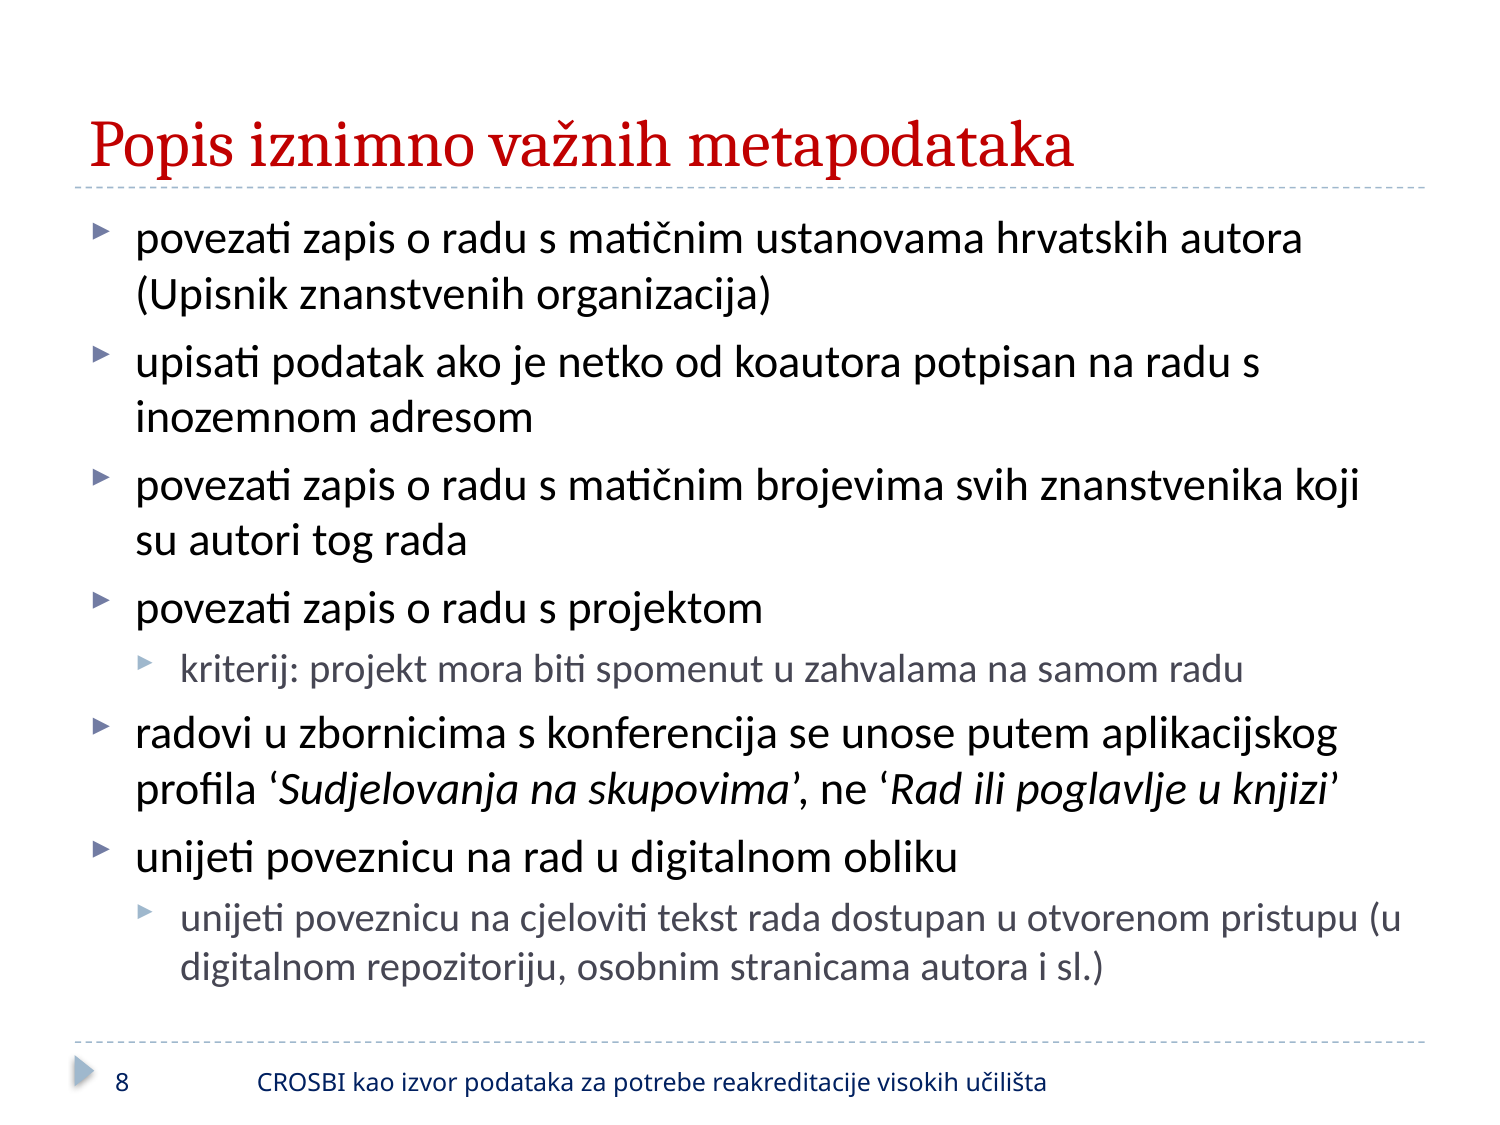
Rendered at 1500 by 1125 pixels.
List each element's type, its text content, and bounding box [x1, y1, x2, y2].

footer CROSBI kao izvor podataka za potrebe reakreditacije visokih učilišta [242, 1058, 1164, 1119]
title Popis iznimno važnih metapodataka [75, 24, 1425, 188]
list povezati zapis o radu s matičnim ustanovama hrvatskih autora (Upisnik znanstvenih organizacija) upisati podatak ako je netko od koautora potpisan na radu s inozemnom adresom povezati zapis o radu s matičnim brojevima svih znanstvenika koji su autori tog rada povezati zapis o radu s projektom kriterij: projekt mora biti spomenut u zahvalama na samom radu radovi u zbornicima s konferencija se unose putem aplikacijskog profila ‘Sudjelovanja na skupovima’, ne ‘Rad ili poglavlje u knjizi’ unijeti poveznicu na rad u digitalnom obliku unijeti poveznicu na cjeloviti tekst rada dostupan u otvorenom pristupu (u digitalnom repozitoriju, osobnim stranicama autora i sl.) [75, 200, 1425, 1010]
slide_number 8 [100, 1058, 207, 1119]
